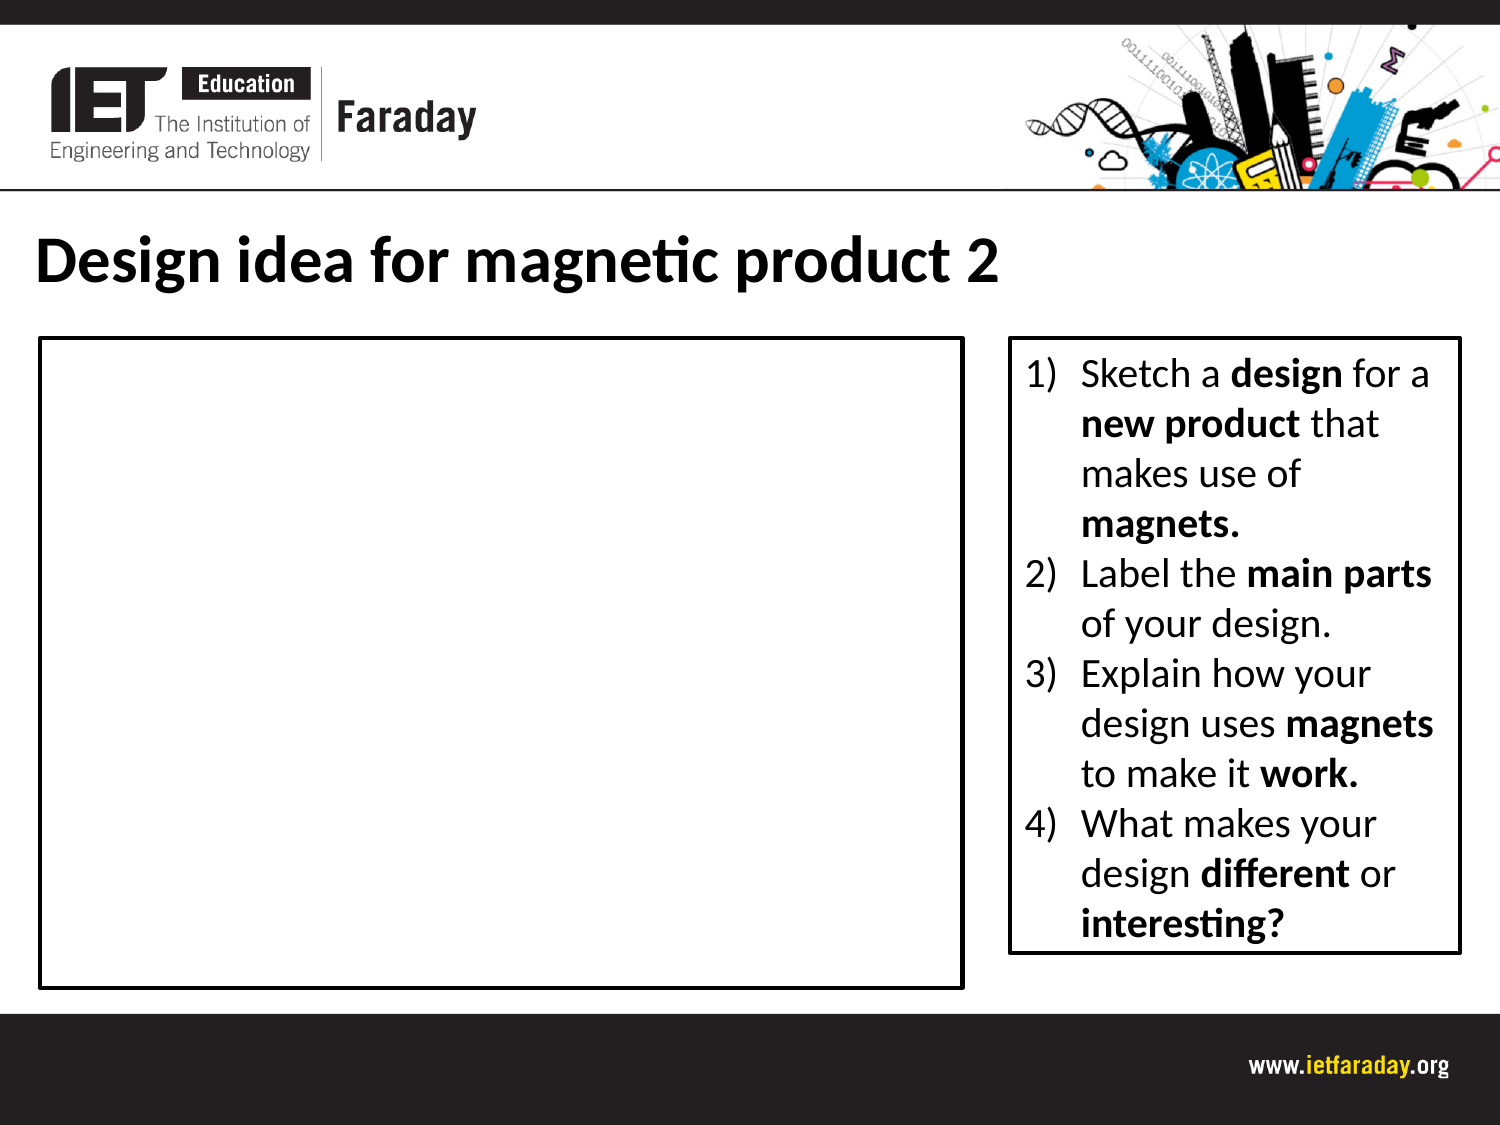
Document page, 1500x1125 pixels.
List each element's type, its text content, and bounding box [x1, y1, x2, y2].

picture [0, 0, 1500, 1125]
text_box [38, 336, 965, 990]
text_box Design idea for magnetic product 2 [21, 208, 1376, 303]
text_box Sketch a design for a new product that makes use of magnets. Label the main parts of your design. Explain how your design uses magnets to make it work. What makes your design different or interesting? [1008, 336, 1462, 955]
